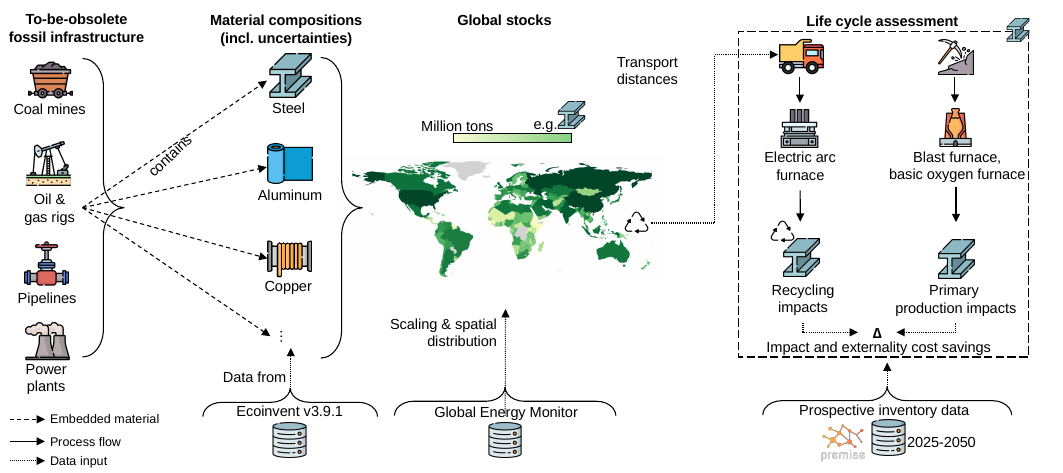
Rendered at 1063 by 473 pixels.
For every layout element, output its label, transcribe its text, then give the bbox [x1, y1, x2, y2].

text_box Power plants [4, 352, 88, 403]
text_box Global stocks [442, 3, 567, 36]
text_box ∆ [857, 323, 897, 330]
picture [557, 101, 586, 129]
text_box Data input [35, 456, 145, 473]
picture [819, 419, 867, 467]
picture [28, 57, 73, 103]
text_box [124, 207, 270, 337]
picture [268, 53, 313, 98]
picture [271, 422, 308, 458]
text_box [825, 300, 835, 356]
text_box Scaling & spatial distribution [351, 307, 512, 358]
text_box Aluminum [267, 178, 320, 211]
text_box Oil & gas rigs [8, 182, 91, 233]
text_box [738, 30, 785, 54]
picture [938, 39, 974, 75]
text_box [320, 56, 343, 359]
picture [870, 419, 907, 456]
picture [267, 149, 313, 186]
text_box [835, 323, 857, 330]
text_box Primary production impacts [862, 273, 1050, 324]
text_box Pipelines [0, 281, 95, 314]
text_box [956, 324, 1030, 358]
text_box Prospective inventory data [728, 393, 1041, 426]
text_box [897, 324, 922, 330]
text_box 2025-2050 [892, 425, 991, 458]
text_box Data from [140, 360, 301, 393]
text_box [922, 298, 931, 358]
text_box Electric arc furnace [779, 140, 851, 191]
text_box [779, 30, 1030, 273]
picture [267, 141, 313, 147]
text_box Recycling impacts [742, 273, 862, 323]
picture [780, 109, 819, 148]
text_box Steel [267, 91, 320, 124]
text_box [82, 57, 124, 357]
text_box Embedded material [35, 403, 178, 434]
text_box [651, 54, 779, 224]
text_box [762, 386, 1013, 416]
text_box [124, 167, 267, 207]
text_box Transport distances [601, 45, 693, 96]
picture [936, 108, 975, 147]
text_box Blast furnace, basic oxygen furnace [861, 140, 1053, 190]
text_box [931, 324, 955, 330]
picture [24, 241, 69, 286]
text_box Impact and externality cost savings [738, 330, 1019, 363]
picture [778, 34, 824, 79]
picture [270, 236, 312, 281]
text_box Coal mines [0, 92, 101, 126]
picture [26, 141, 71, 186]
picture [25, 318, 70, 364]
text_box Material compositions (incl. uncertainties) [195, 3, 378, 54]
text_box To-be-obsolete fossil infrastructure [0, 2, 170, 53]
picture [937, 239, 976, 279]
text_box … [270, 314, 303, 359]
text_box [405, 107, 574, 143]
picture [767, 217, 821, 277]
text_box Life cycle assessment [785, 4, 979, 38]
text_box Global Energy Monitor [350, 395, 663, 428]
picture [336, 154, 668, 284]
picture [487, 422, 523, 458]
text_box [124, 80, 267, 167]
text_box [738, 224, 825, 330]
text_box Ecoinvent v3.9.1 [133, 394, 446, 428]
text_box Copper [270, 269, 320, 302]
text_box Process flow [35, 434, 145, 456]
picture [1006, 18, 1030, 42]
